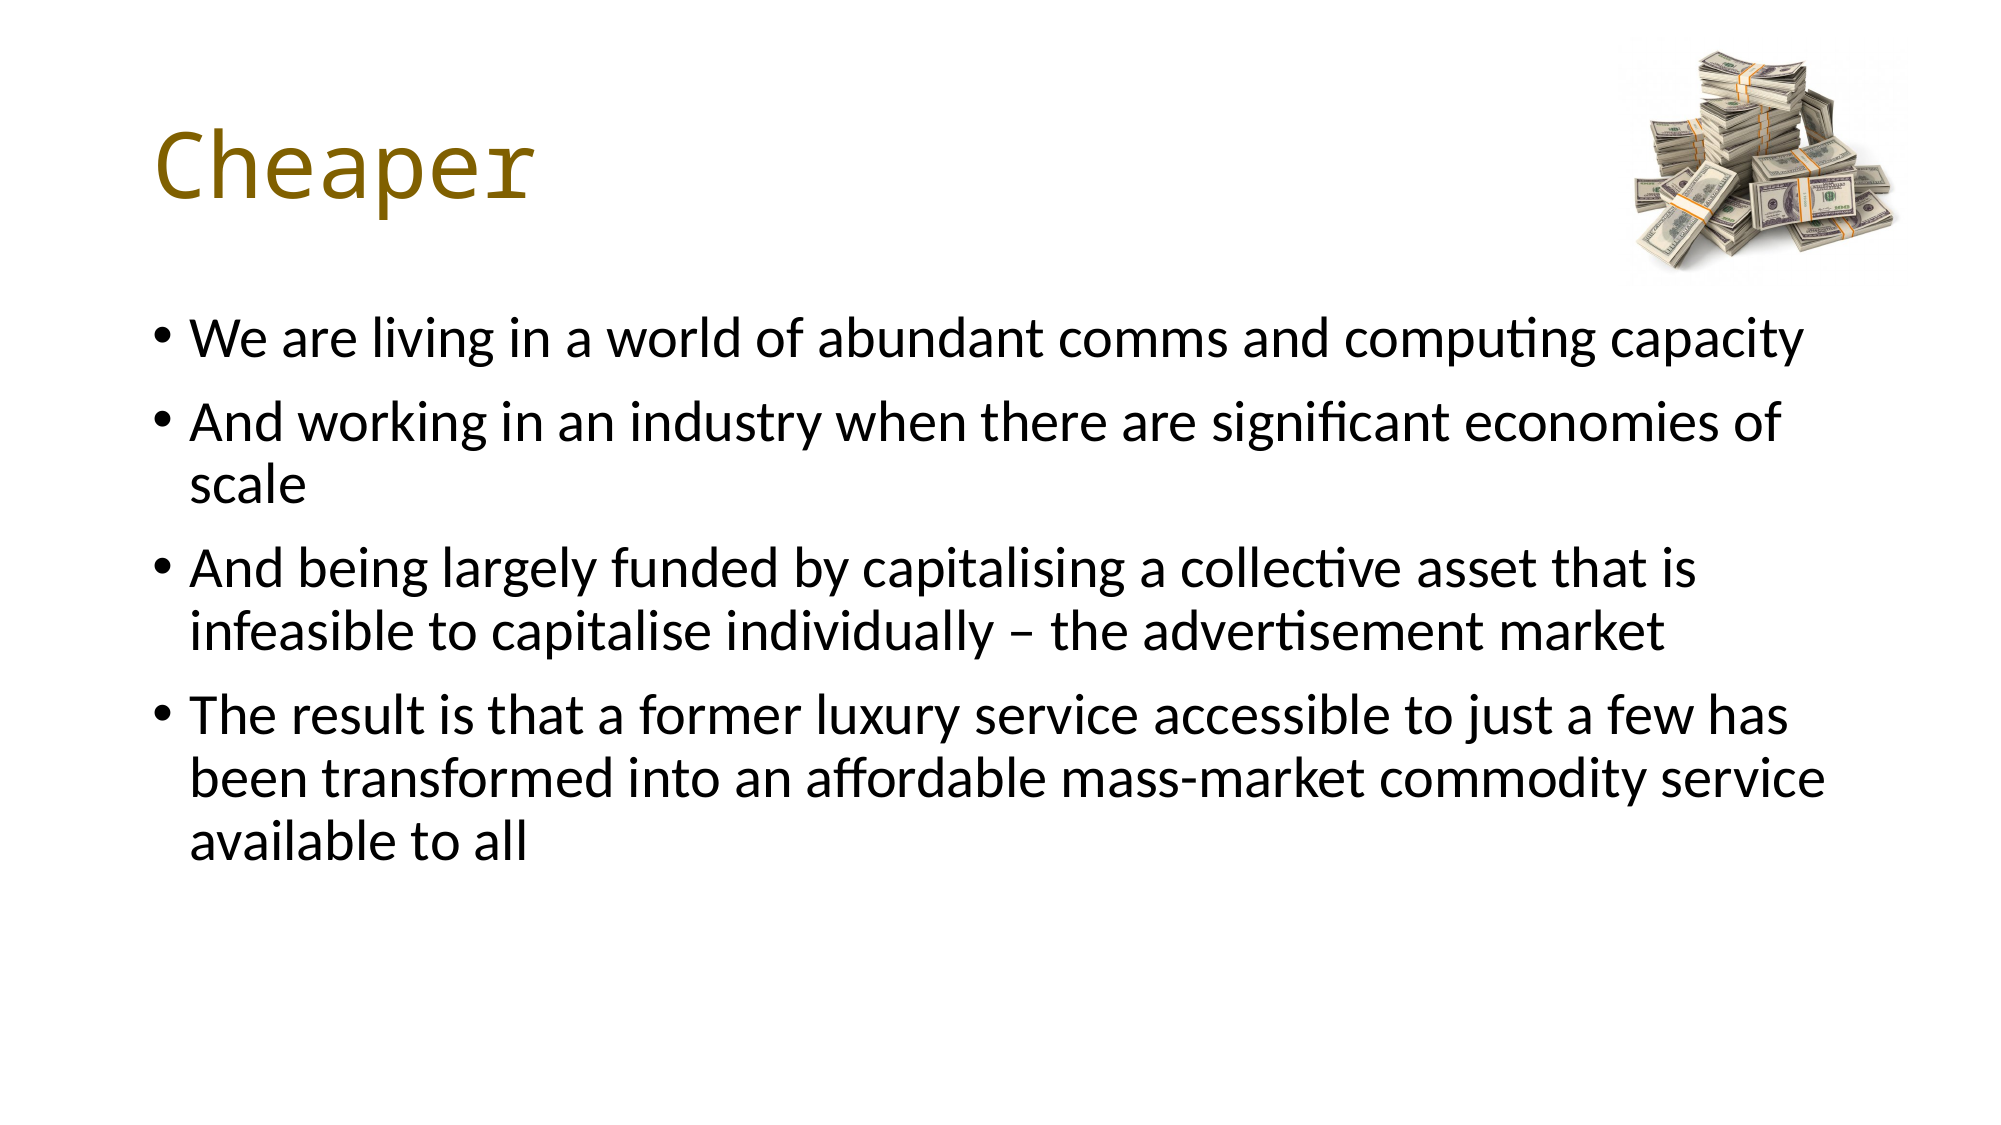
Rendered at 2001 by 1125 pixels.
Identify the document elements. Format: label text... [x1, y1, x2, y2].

title Cheaper [137, 59, 1618, 278]
list We are living in a world of abundant comms and computing capacity And working in an industry when there are significant economies of scale And being largely funded by capitalising a collective asset that is infeasible to capitalise individually – the advertisement market The result is that a former luxury service accessible to just a few has been transformed into an affordable mass-market commodity service available to all [137, 299, 1863, 1014]
picture [1618, 37, 1908, 286]
